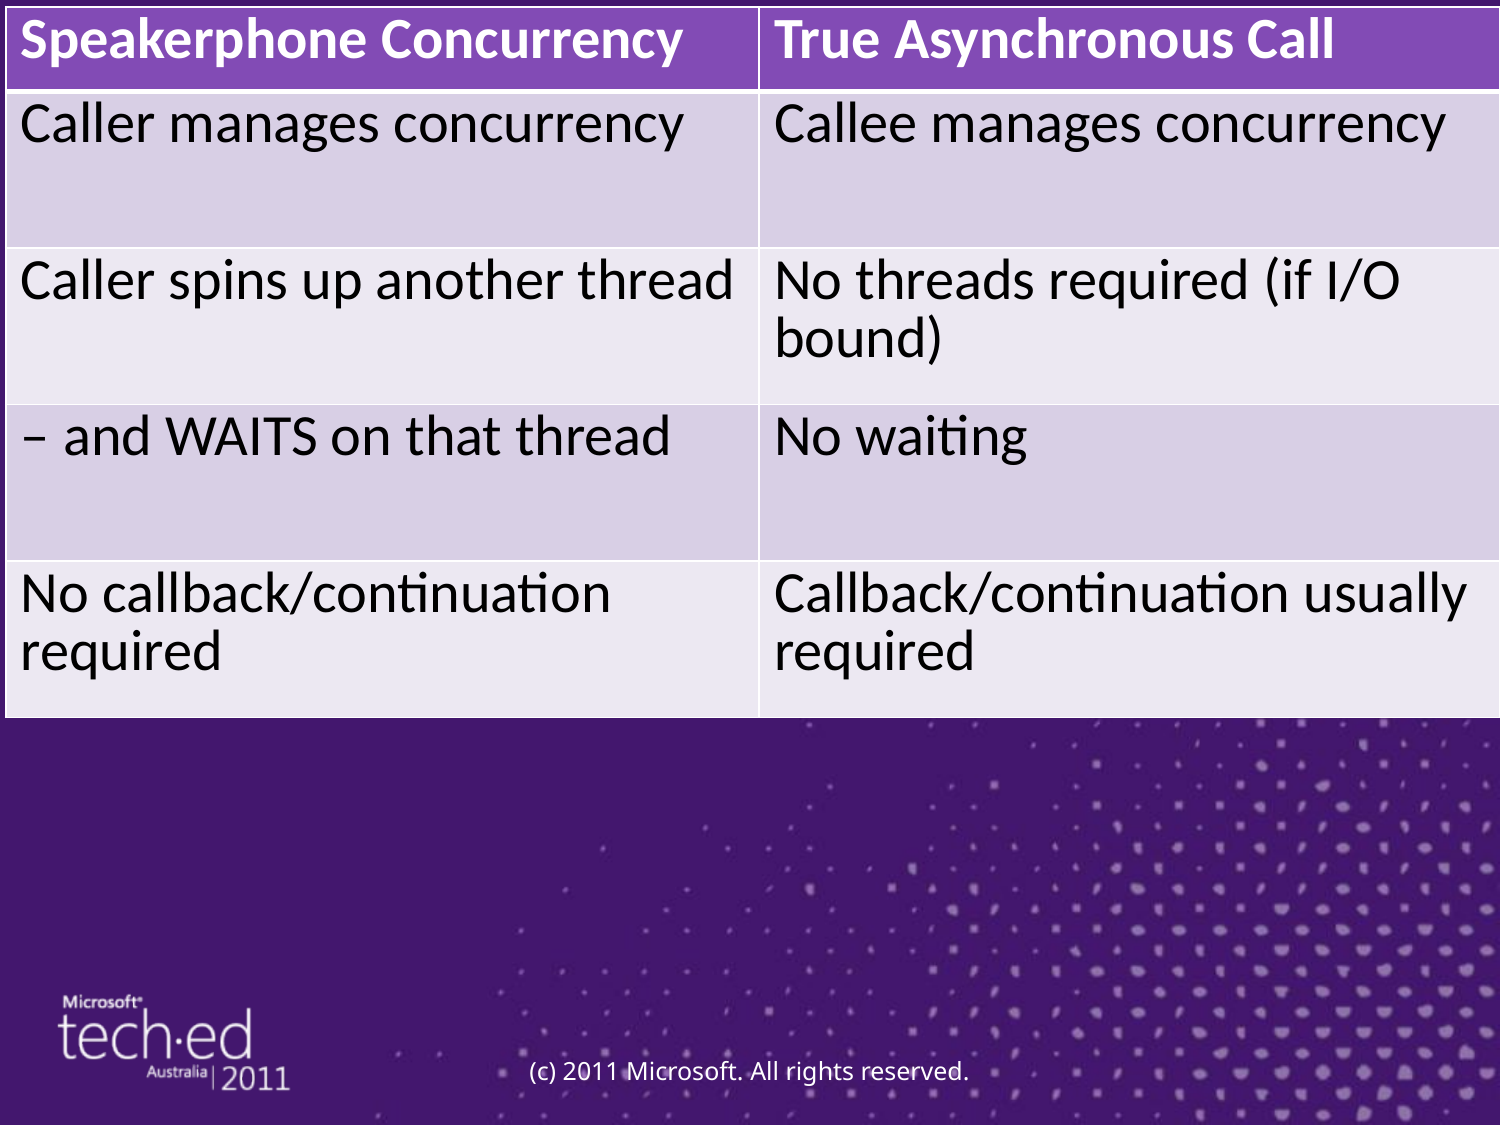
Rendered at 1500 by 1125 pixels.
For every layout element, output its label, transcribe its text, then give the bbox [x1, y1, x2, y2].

picture [0, 0, 1500, 1125]
table_cell – and WAITS on that thread [7, 405, 758, 560]
table_cell Callee manages concurrency [760, 94, 1499, 247]
table_cell No waiting [760, 405, 1499, 560]
footer (c) 2011 Microsoft. All rights reserved. [512, 1042, 988, 1103]
table_cell Callback/continuation usually required [760, 562, 1499, 717]
table_header Speakerphone Concurrency [7, 8, 758, 89]
table_cell Caller spins up another thread [7, 249, 758, 404]
table_header True Asynchronous Call [760, 8, 1499, 89]
table_cell No threads required (if I/O bound) [760, 249, 1499, 404]
table_cell Caller manages concurrency [7, 94, 758, 247]
table_cell No callback/continuation required [7, 562, 758, 717]
